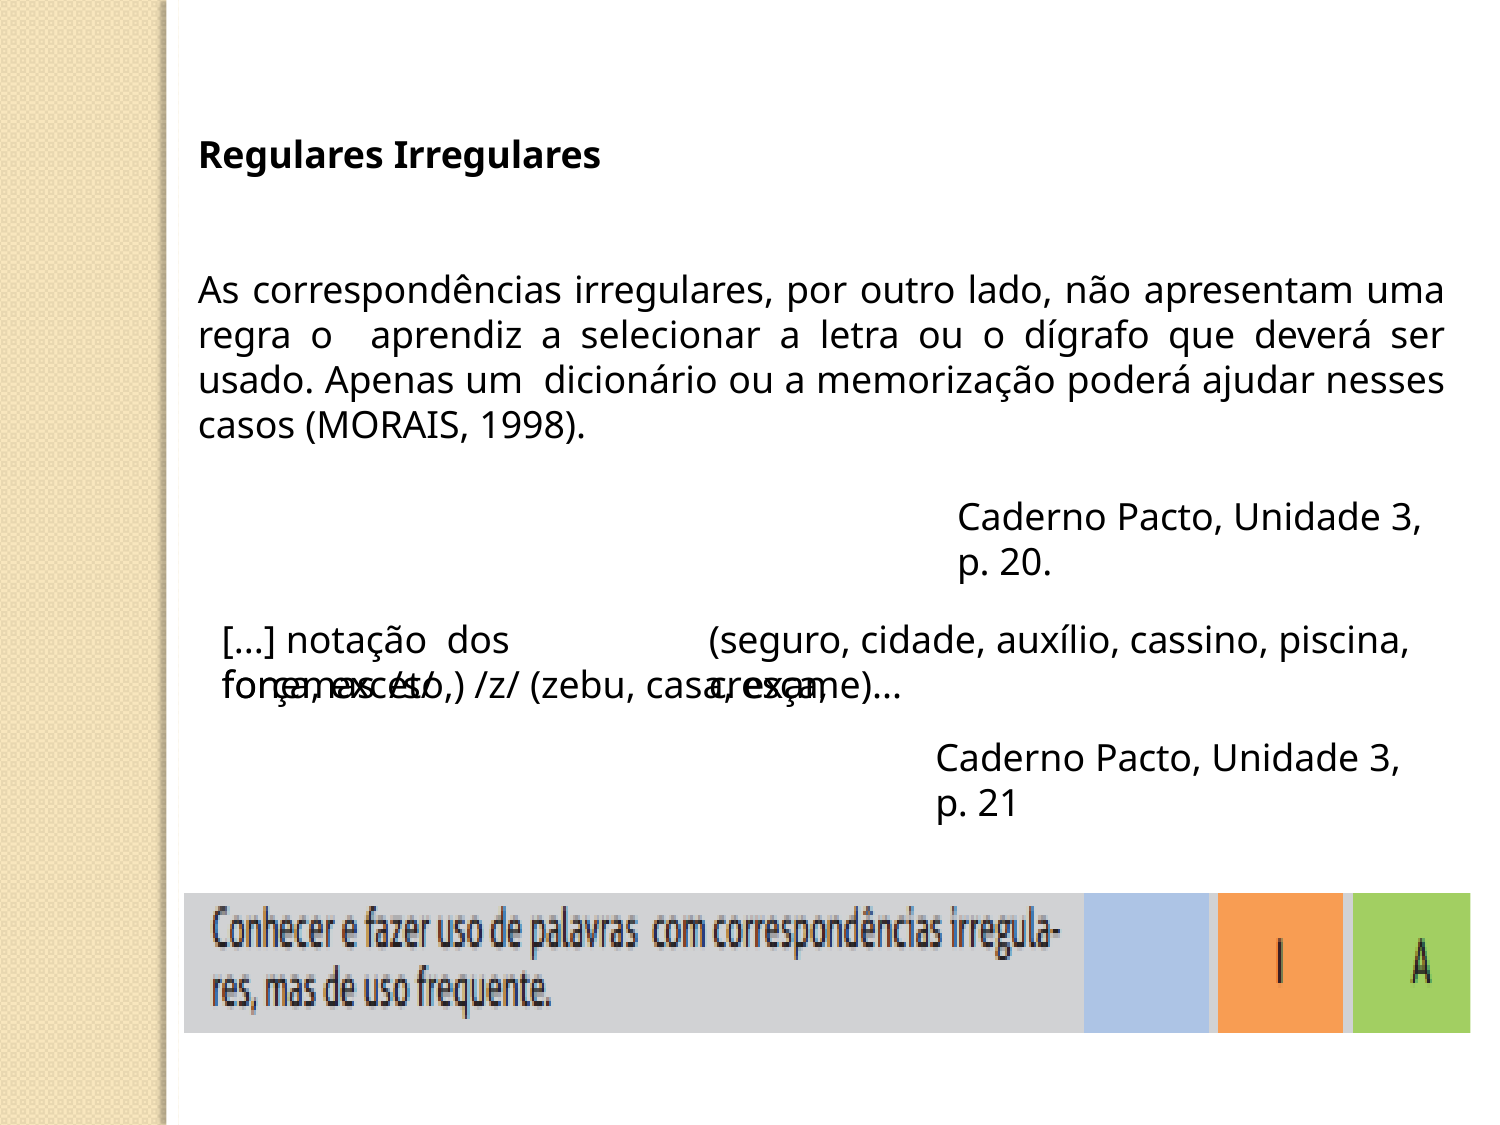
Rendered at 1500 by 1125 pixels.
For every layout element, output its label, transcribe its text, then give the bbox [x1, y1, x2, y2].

text_box (seguro, cidade, auxílio, cassino, piscina, cresça, [706, 615, 1439, 706]
picture [0, 0, 166, 1125]
title Regulares Irregulares [66, 53, 1434, 320]
text_box As correspondências irregulares, por outro lado, não apresentam uma regra o aprendiz a selecionar a letra ou o dígrafo que deverá ser usado. Apenas um dicionário ou a memorização poderá ajudar nesses casos (MORAIS, 1998). Caderno Pacto, Unidade 3, p. 20. [195, 266, 1450, 584]
text_box [182, 893, 1471, 1047]
text_box [...] notação dos fonemas /s/ [219, 615, 677, 660]
text_box força, exceto,) /z/ (zebu, casa, exame)... Caderno Pacto, Unidade 3, p. 21 [219, 660, 1420, 824]
